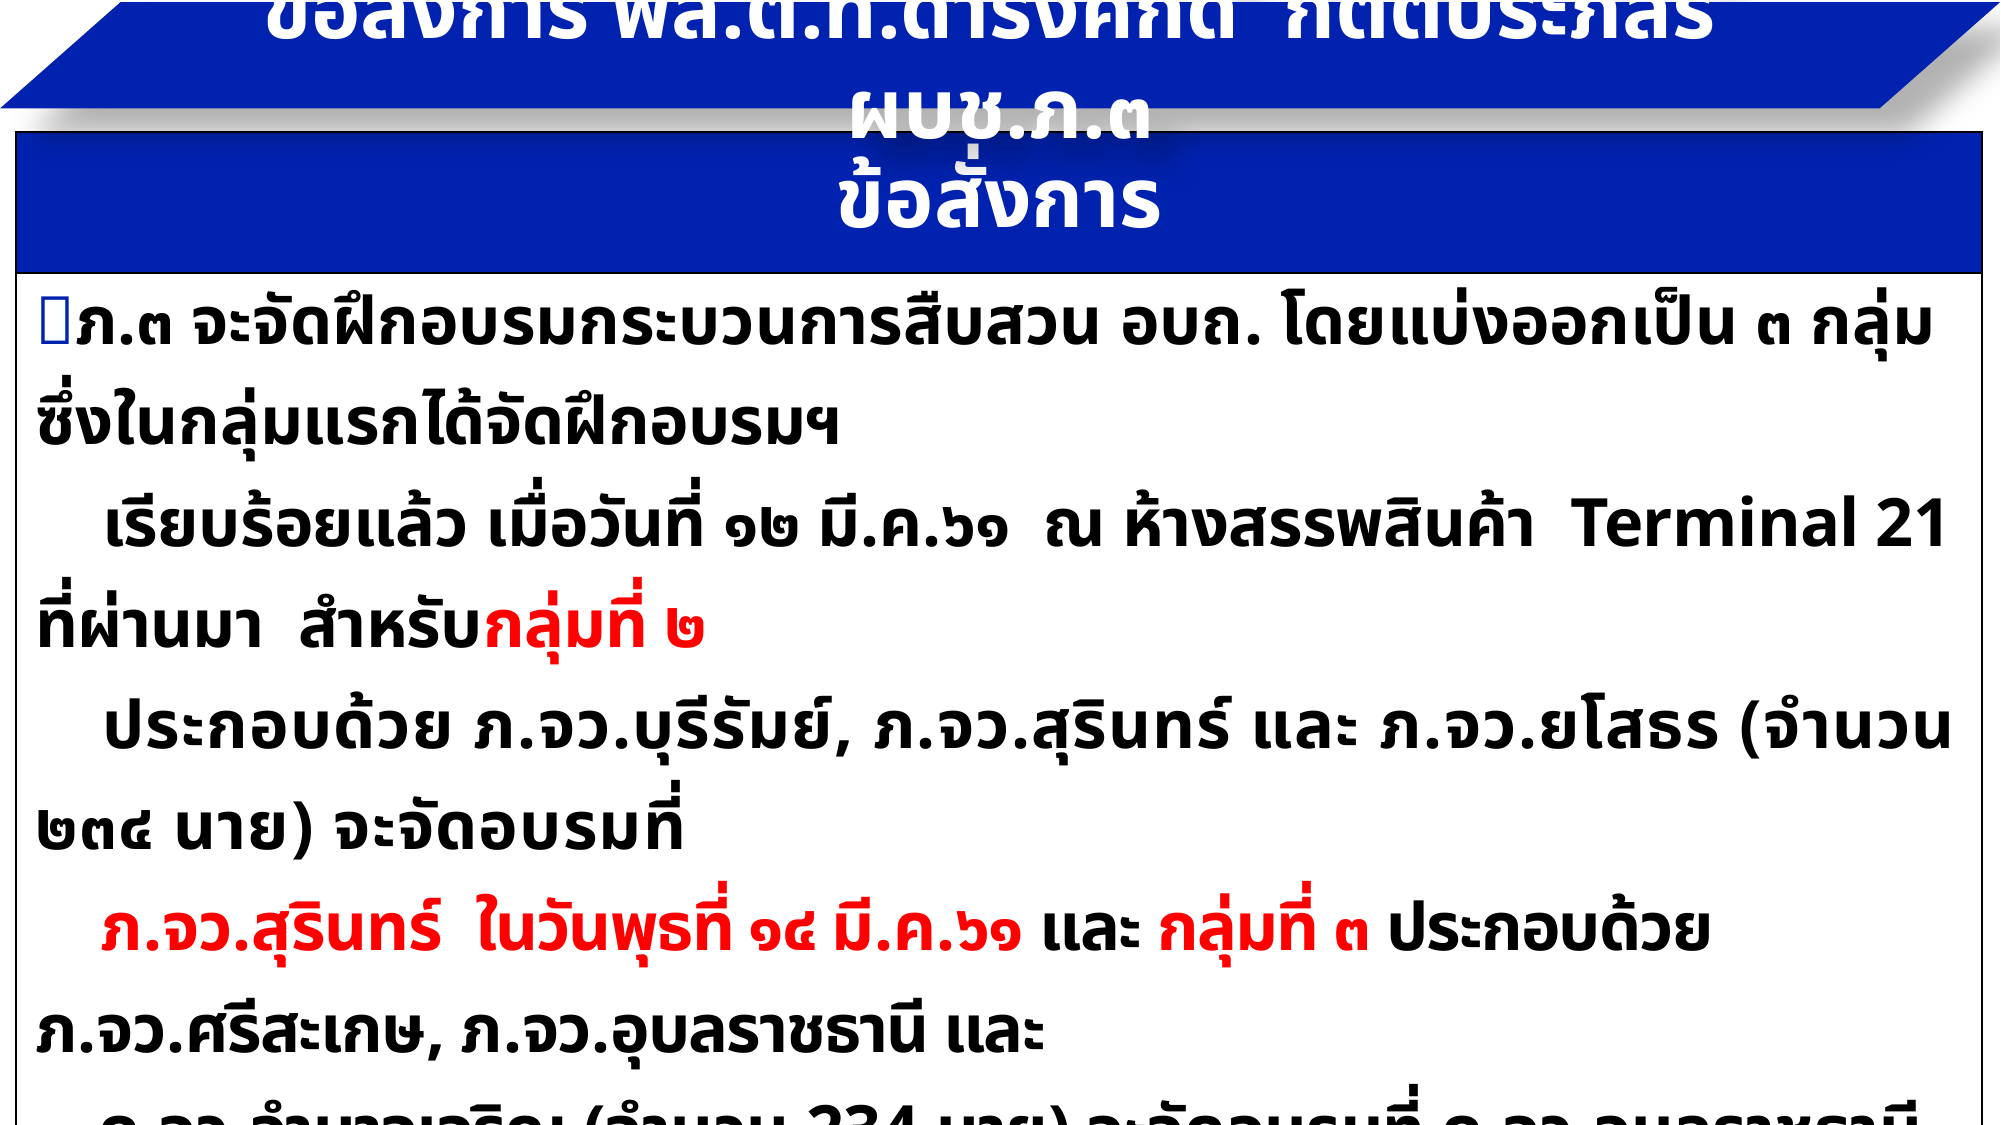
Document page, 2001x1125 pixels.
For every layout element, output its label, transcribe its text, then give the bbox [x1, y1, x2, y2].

table_cell ภ.๓ จะจัดฝึกอบรมกระบวนการสืบสวน อบถ. โดยแบ่งออกเป็น ๓ กลุ่ม ซึ่งในกลุ่มแรกได้จัดฝึกอบรมฯ เรียบร้อยแล้ว เมื่อวันที่ ๑๒ มี.ค.๖๑ ณ ห้างสรรพสินค้า Terminal 21 ที่ผ่านมา สำหรับกลุ่มที่ ๒ ประกอบด้วย ภ.จว.บุรีรัมย์, ภ.จว.สุรินทร์ และ ภ.จว.ยโสธร (จำนวน ๒๓๔ นาย) จะจัดอบรมที่ ภ.จว.สุรินทร์ ในวันพุธที่ ๑๔ มี.ค.๖๑ และ กลุ่มที่ ๓ ประกอบด้วย ภ.จว.ศรีสะเกษ, ภ.จว.อุบลราชธานี และ ภ.จว.อำนาจเจริญ (จำนวน 234 นาย) จะจัดอบรมที่ ภ.จว.อุบลราชธานี ในวันพฤหัสบดีที่ ๑๕ มี.ค.๖๑ ในการนี้ พล.ต.ท.ดำรงศักดิ์ กิตติประภัสร์ ผบช.ภ.๓/เป็นประธาน พร้อมด้วย พล.ต.ต.จิตรจรูญ ศรีวนิชย์ รอง ผบช.ภ.๓ จะเข้าร่วมพิธีเปิดการฝึกอบรมฯ และเนื่องจากช่วงนี้มีการแต่งตั้งข้าราชการตำรวจระดับ รอง ผบก.-สว. วาระประจำปี 25๖๐ ให้ดำรงในตำแหน่งต่างๆ อาจส่งผลให้การดำเนินงานตามโครงการฯ ไม่คล่องตัว จึงให้ ผบก.ภ.จว. มอบหมาย รอง ผบก.ภ.จว.(ที่รับผิดชอบ) ร่วมสังเกตการณ์ตลอดการ ฝึกอบรมฯ ด้วย [17, 274, 1981, 1125]
text_box ข้อสั่งการ พล.ต.ท.ดำรงศักดิ์ กิตติประภัสร์ ผบช.ภ.๓ [0, 2, 2000, 109]
table_header ข้อสั่งการ [17, 133, 1981, 272]
